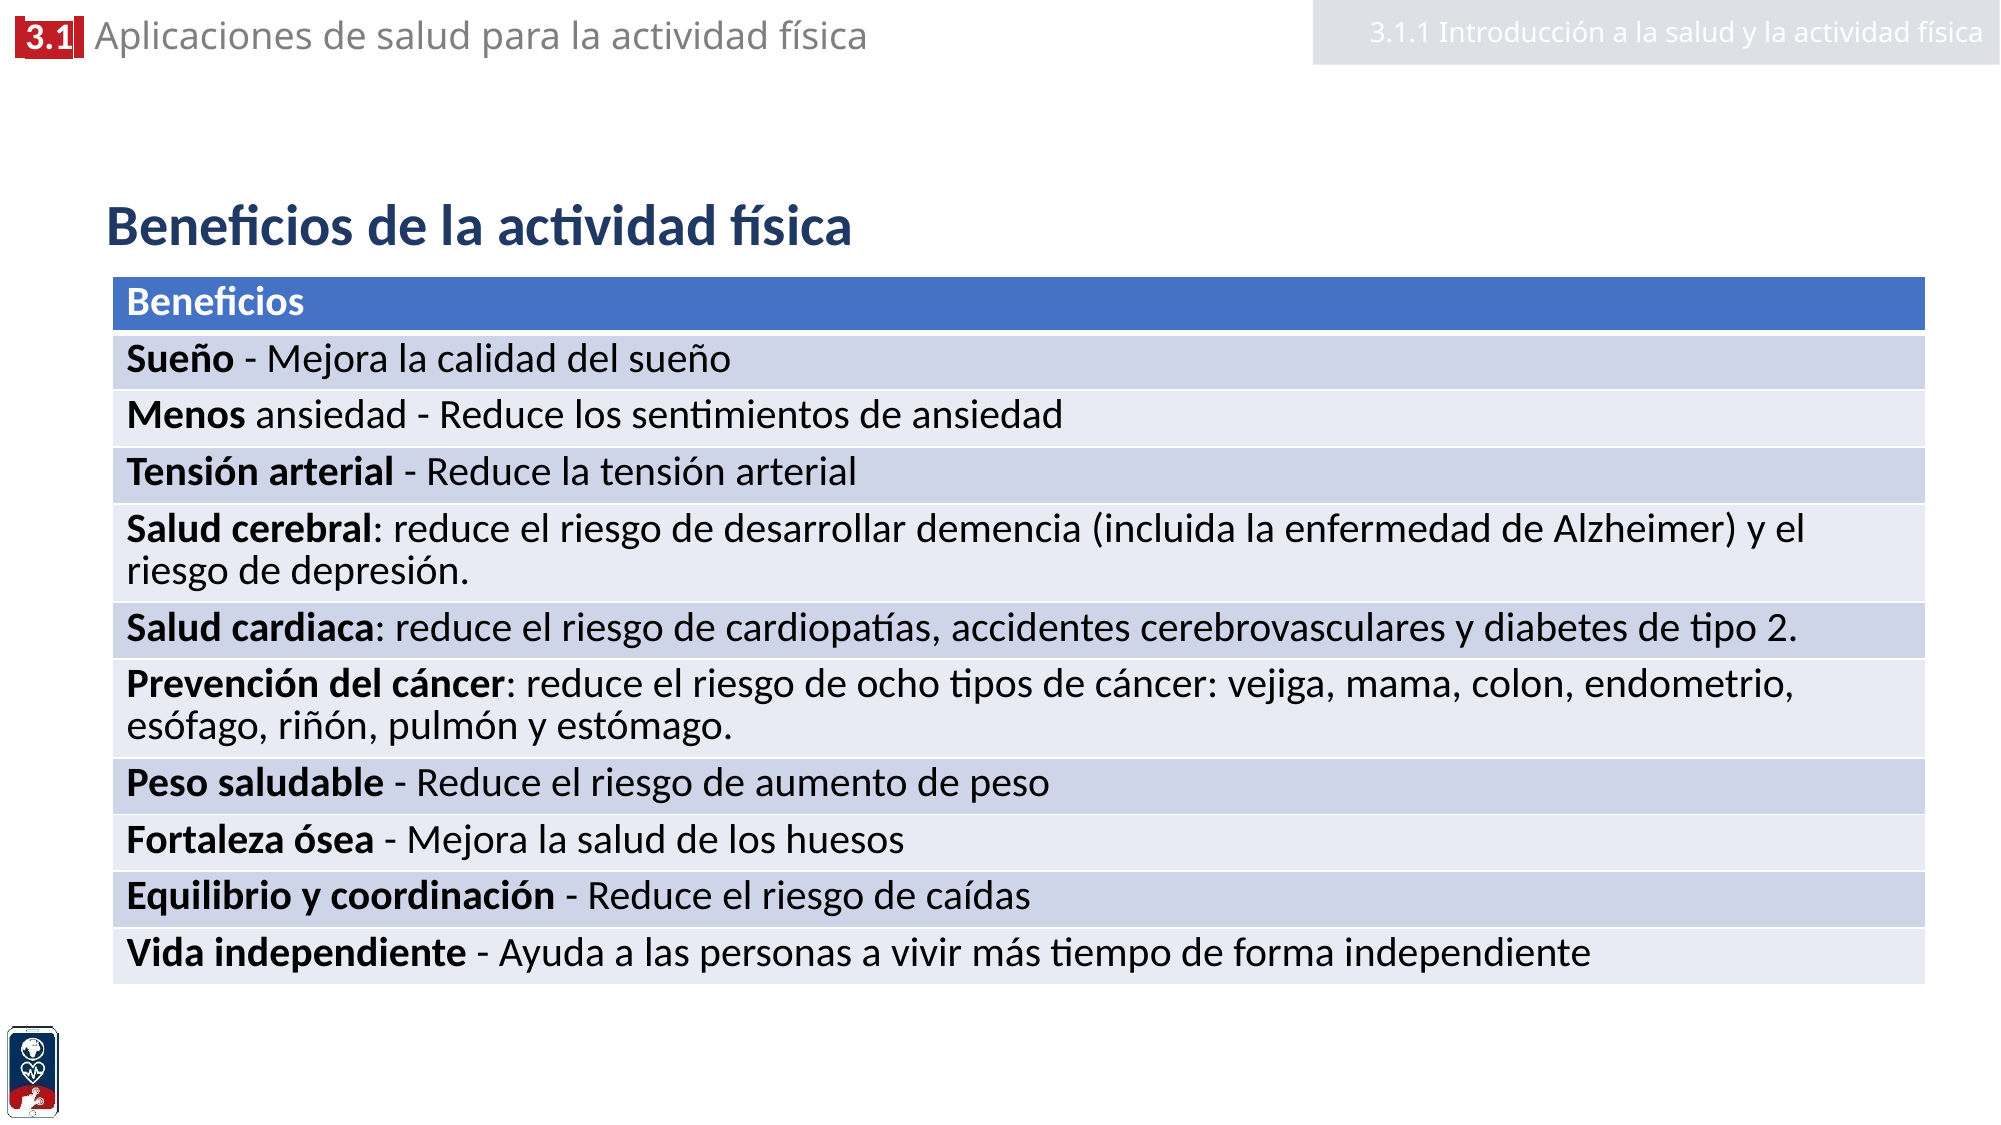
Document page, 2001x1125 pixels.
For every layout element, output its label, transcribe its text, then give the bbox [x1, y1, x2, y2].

table_cell Fortaleza ósea - Mejora la salud de los huesos [113, 815, 1925, 870]
table_cell Tensión arterial - Reduce la tensión arterial [113, 448, 1925, 503]
title Beneficios de la actividad física [91, 177, 1906, 277]
table_header Beneficios [113, 277, 1925, 330]
table_cell Sueño - Mejora la calidad del sueño [113, 336, 1925, 389]
picture [7, 1026, 59, 1118]
table_cell Salud cardiaca: reduce el riesgo de cardiopatías, accidentes cerebrovasculares y diabetes de tipo 2. [113, 603, 1925, 658]
text_box 3.1.1 Introducción a la salud y la actividad física [1312, 0, 2000, 65]
table_cell Peso saludable - Reduce el riesgo de aumento de peso [113, 759, 1925, 814]
table_cell Equilibrio y coordinación - Reduce el riesgo de caídas [113, 872, 1925, 927]
table_cell Vida independiente - Ayuda a las personas a vivir más tiempo de forma independiente [113, 929, 1925, 984]
table_cell Salud cerebral: reduce el riesgo de desarrollar demencia (incluida la enfermedad de Alzheimer) y el riesgo de depresión. [113, 505, 1925, 601]
table_cell Menos ansiedad - Reduce los sentimientos de ansiedad [113, 391, 1925, 446]
table_cell Prevención del cáncer: reduce el riesgo de ocho tipos de cáncer: vejiga, mama, colon, endometrio, esófago, riñón, pulmón y estómago. [113, 660, 1925, 757]
